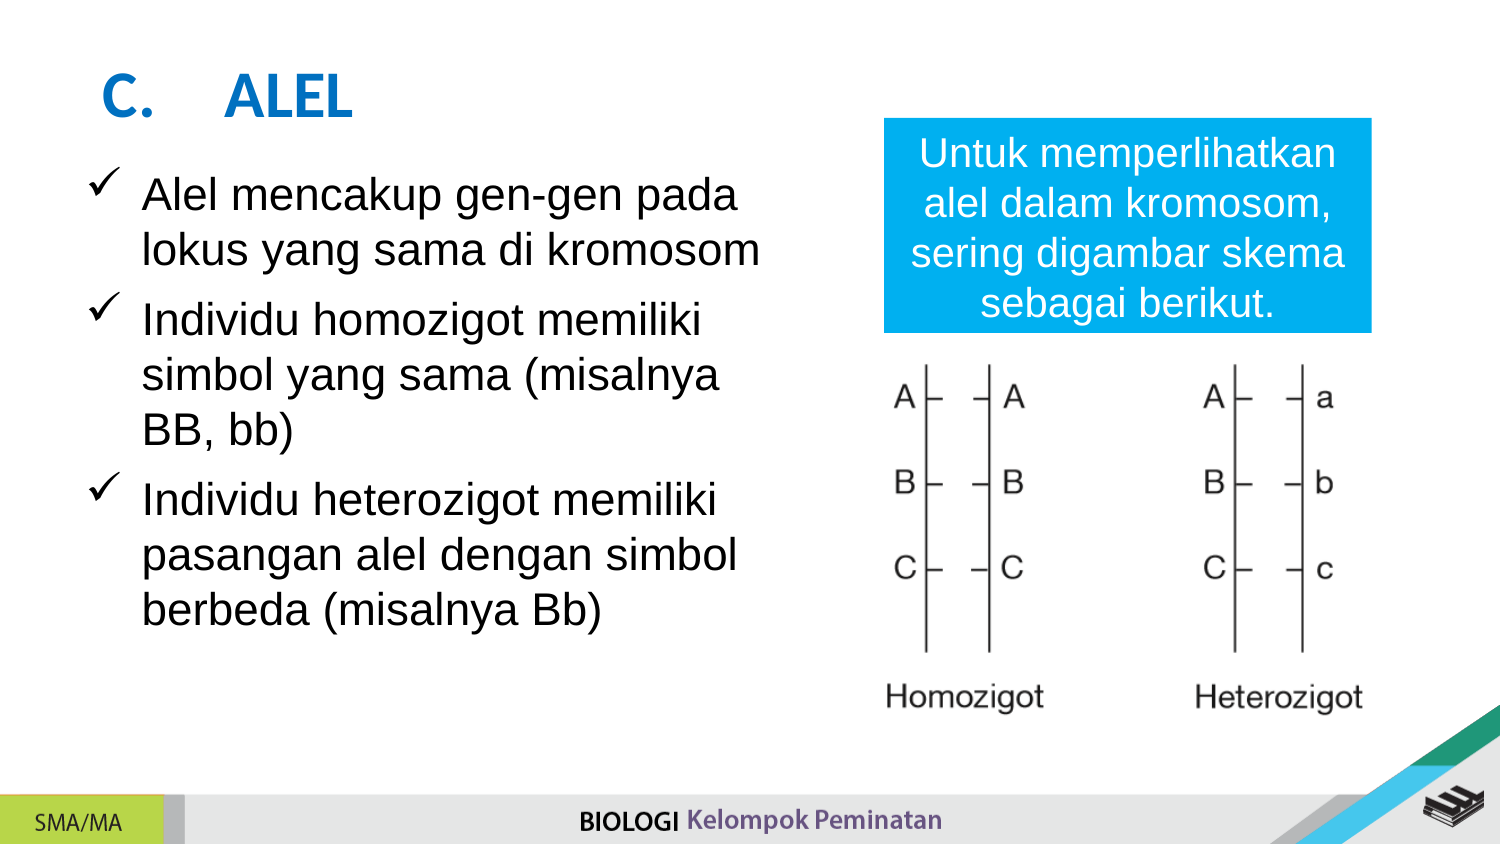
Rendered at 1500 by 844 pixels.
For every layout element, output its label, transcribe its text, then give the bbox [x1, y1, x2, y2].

picture [0, 346, 1500, 844]
text_box Alel mencakup gen-gen pada lokus yang sama di kromosom Individu homozigot memiliki simbol yang sama (misalnya BB, bb) Individu heterozigot memiliki pasangan alel dengan simbol berbeda (misalnya Bb) [70, 157, 813, 642]
text_box Untuk memperlihatkan alel dalam kromosom, sering digambar skema sebagai berikut. [884, 117, 1372, 333]
text_box ALEL [87, 56, 1400, 135]
